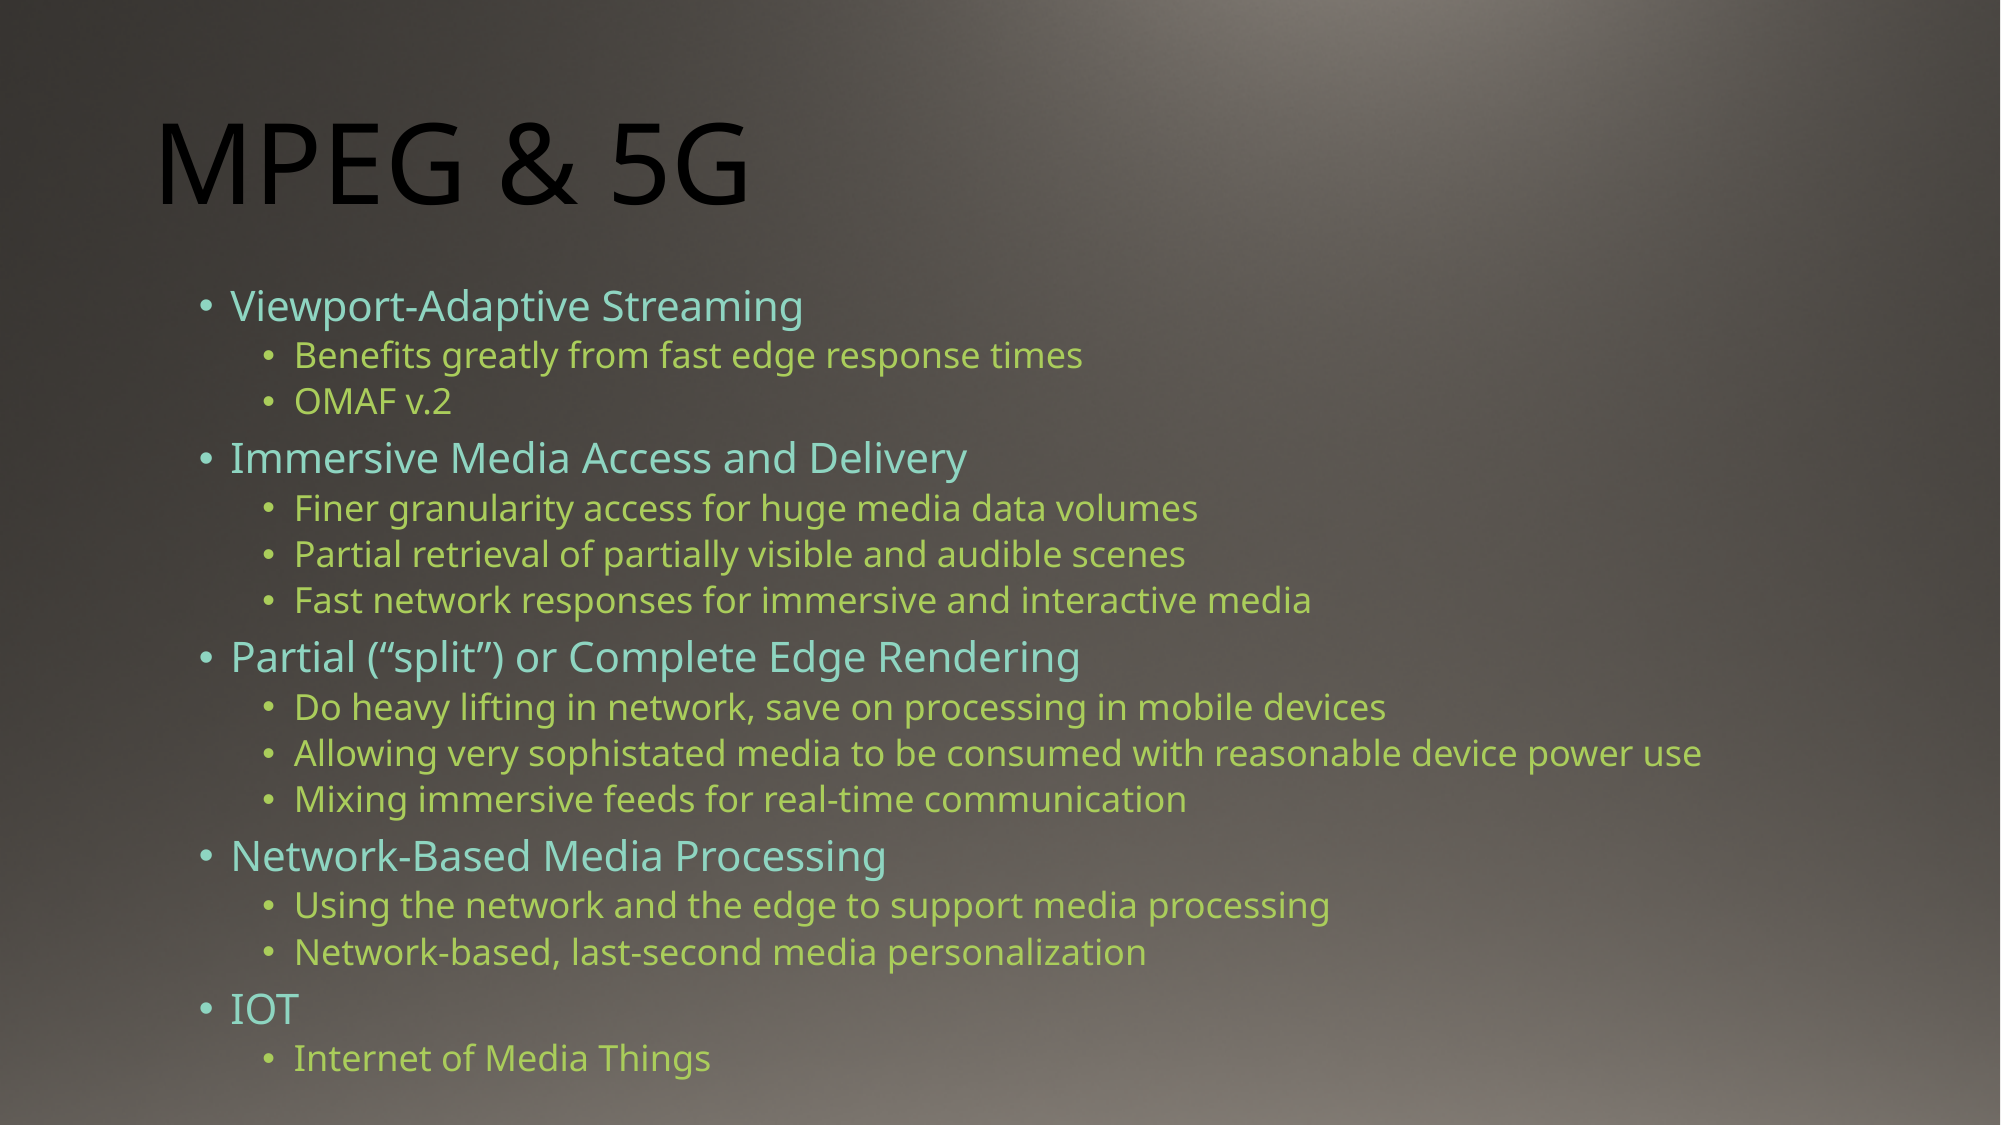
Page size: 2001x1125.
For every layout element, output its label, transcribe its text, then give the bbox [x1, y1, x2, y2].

title MPEG & 5G [137, 59, 1863, 278]
picture [0, 0, 2001, 1125]
list Viewport-Adaptive Streaming Benefits greatly from fast edge response times OMAF v.2 Immersive Media Access and Delivery Finer granularity access for huge media data volumes Partial retrieval of partially visible and audible scenes Fast network responses for immersive and interactive media Partial (“split”) or Complete Edge Rendering Do heavy lifting in network, save on processing in mobile devices Allowing very sophistated media to be consumed with reasonable device power use Mixing immersive feeds for real-time communication Network-Based Media Processing Using the network and the edge to support media processing Network-based, last-second media personalization IOT Internet of Media Things [183, 277, 1863, 1092]
